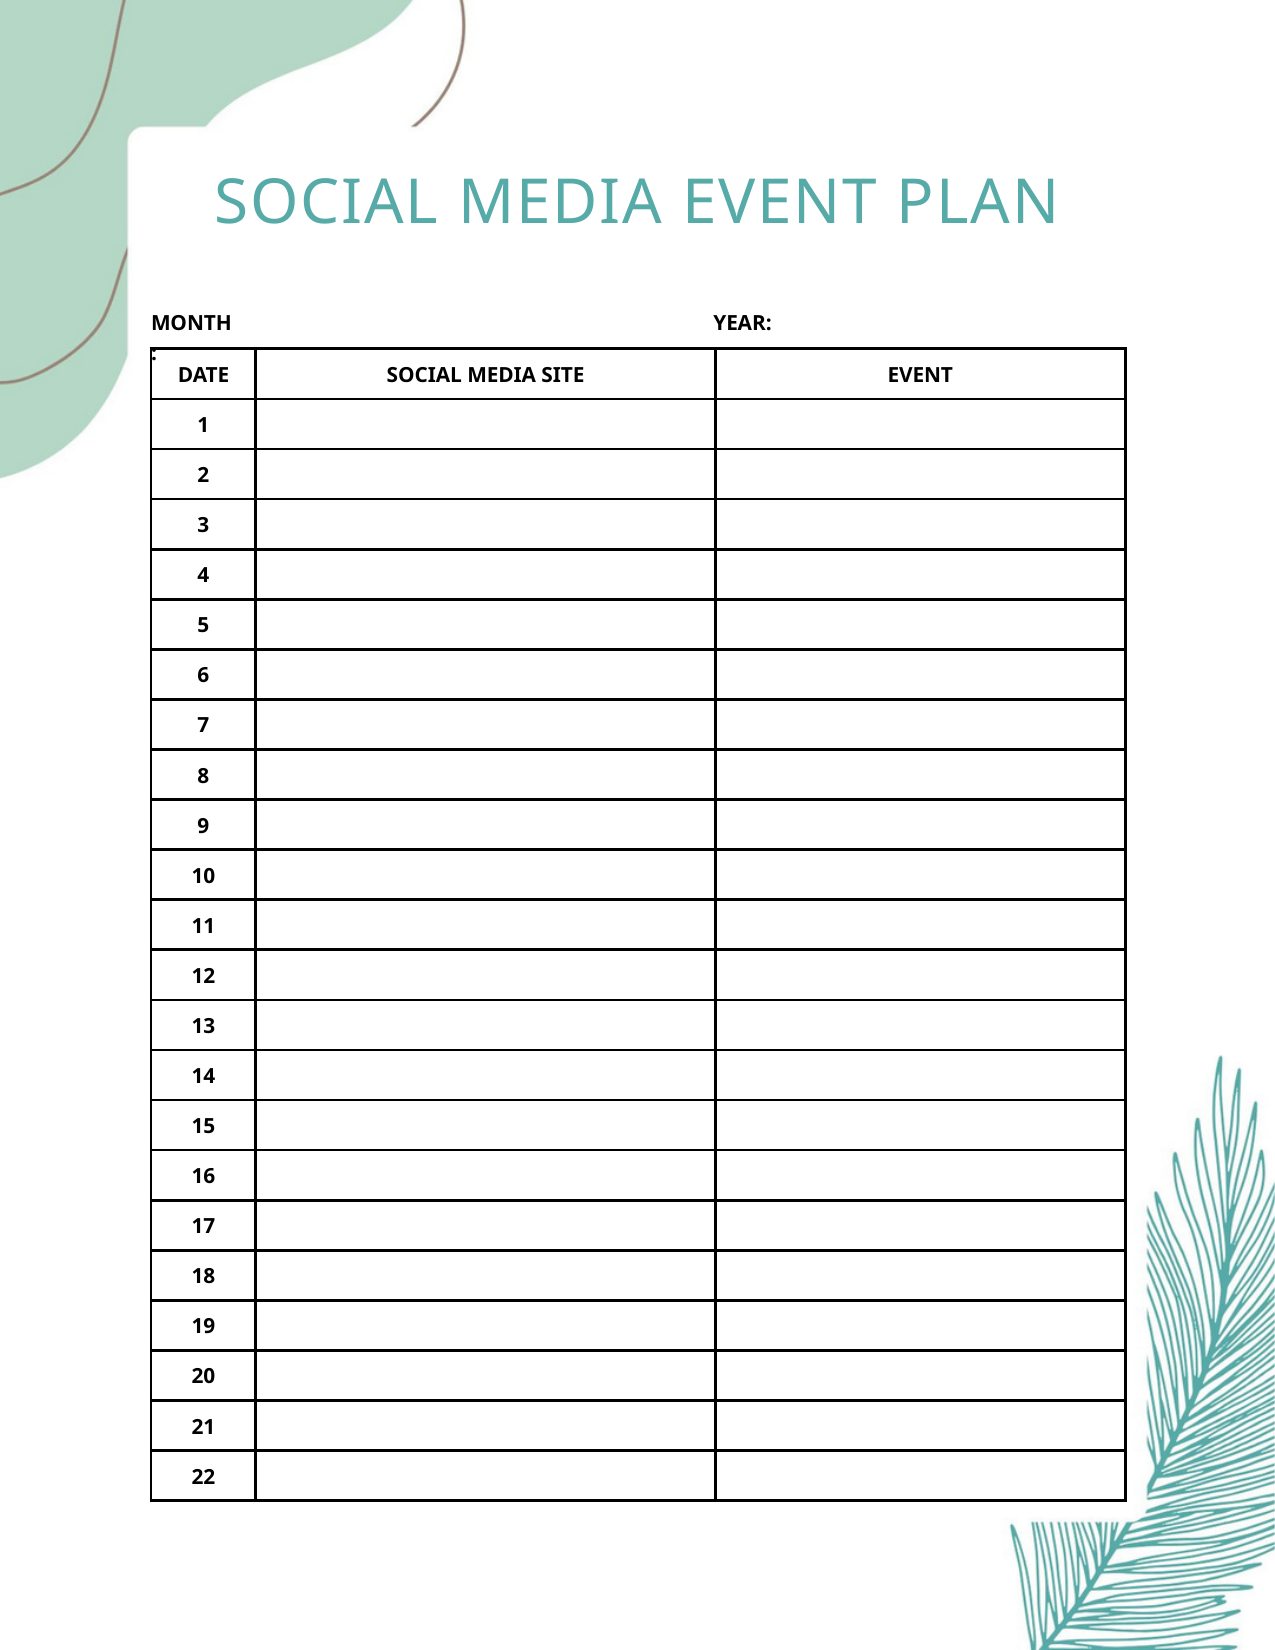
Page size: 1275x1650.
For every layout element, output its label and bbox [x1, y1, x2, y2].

table_header [257, 350, 714, 398]
table_cell [152, 1252, 254, 1299]
table_cell [257, 1202, 714, 1249]
table_cell [257, 400, 714, 448]
table_cell [717, 1202, 1124, 1249]
table_cell [257, 601, 714, 648]
table_cell [257, 450, 714, 498]
table_cell [152, 400, 254, 448]
table_cell [257, 1151, 714, 1199]
table_cell [257, 801, 714, 848]
table_cell [257, 1402, 714, 1449]
table_cell [152, 450, 254, 498]
table_cell [152, 500, 254, 548]
table_cell [152, 1151, 254, 1199]
table_cell [717, 1252, 1124, 1299]
table_cell [717, 1302, 1124, 1349]
table_cell [257, 651, 714, 698]
table_cell [717, 801, 1124, 848]
table_cell [152, 601, 254, 648]
table_cell [152, 551, 254, 598]
table_header [152, 350, 254, 398]
table_cell [257, 1101, 714, 1149]
table_cell [717, 1402, 1124, 1449]
table_cell [717, 1452, 1124, 1499]
table_cell [152, 851, 254, 898]
table_cell [717, 901, 1124, 948]
table_cell [717, 400, 1124, 448]
table_cell [717, 951, 1124, 999]
table_cell [257, 1051, 714, 1099]
table_cell [257, 701, 714, 748]
table_cell [257, 1352, 714, 1399]
table_cell [717, 1001, 1124, 1049]
table_header [717, 350, 1124, 398]
table_cell [717, 1151, 1124, 1199]
table_cell [152, 801, 254, 848]
table_cell [152, 1051, 254, 1099]
table_cell [717, 851, 1124, 898]
table_cell [257, 551, 714, 598]
table_cell [257, 1452, 714, 1499]
table_cell [257, 500, 714, 548]
table_cell [717, 701, 1124, 748]
table_cell [152, 1452, 254, 1499]
table_cell [152, 751, 254, 798]
table_cell [152, 901, 254, 948]
table_cell [152, 951, 254, 999]
table_cell [257, 901, 714, 948]
table_cell [152, 1001, 254, 1049]
table_cell [152, 1352, 254, 1399]
table_cell [717, 500, 1124, 548]
table_cell [257, 1001, 714, 1049]
table_cell [717, 651, 1124, 698]
table_cell [257, 1302, 714, 1349]
table_cell [152, 701, 254, 748]
text_box [0, 0, 1275, 1650]
table_cell [152, 1202, 254, 1249]
table_cell [257, 851, 714, 898]
table_cell [152, 1402, 254, 1449]
table_cell [152, 1302, 254, 1349]
table_cell [717, 1101, 1124, 1149]
table_cell [257, 751, 714, 798]
table_cell [717, 450, 1124, 498]
table_cell [717, 751, 1124, 798]
table_cell [717, 601, 1124, 648]
table_cell [717, 1352, 1124, 1399]
table_cell [152, 651, 254, 698]
table_cell [717, 551, 1124, 598]
table_cell [717, 1051, 1124, 1099]
table_cell [257, 951, 714, 999]
table_cell [152, 1101, 254, 1149]
table_cell [257, 1252, 714, 1299]
